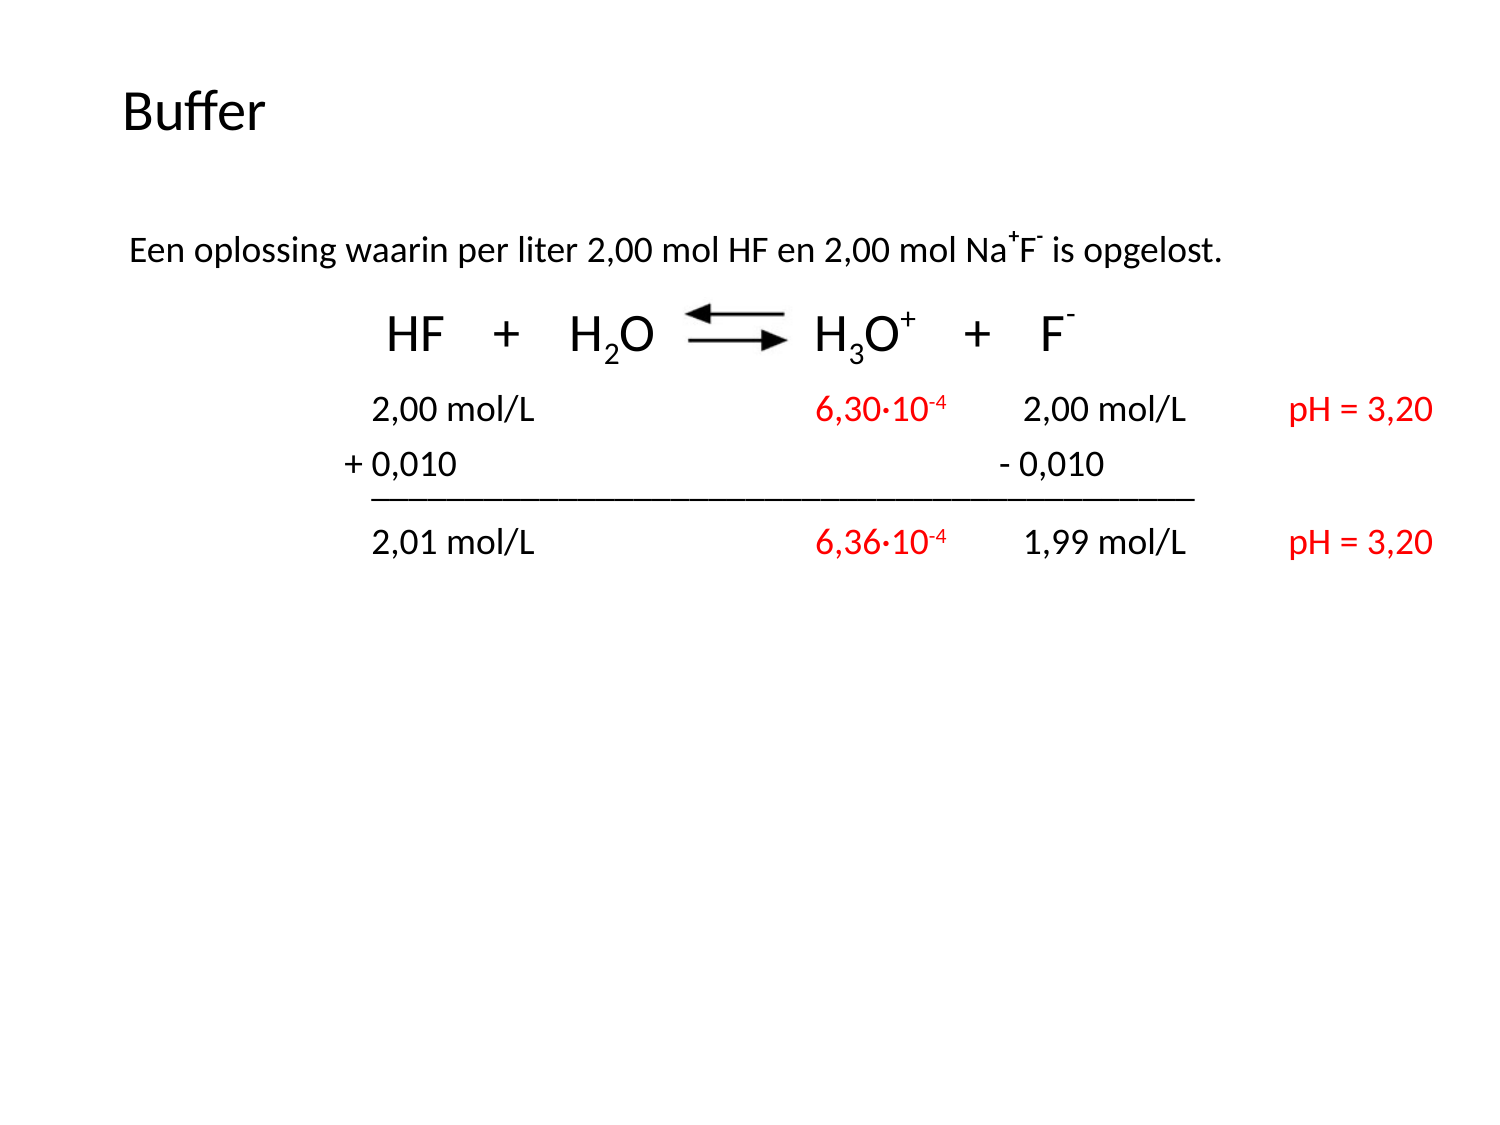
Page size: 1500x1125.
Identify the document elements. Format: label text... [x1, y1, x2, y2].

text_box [322, 285, 1500, 590]
text_box Een buffer is bijvoorbeeld: Een oplossing waarin per liter 2,00 mol HF en 2,00 mol Na+F- is opgelost. [114, 169, 1239, 683]
text_box Buffer [108, 64, 282, 150]
